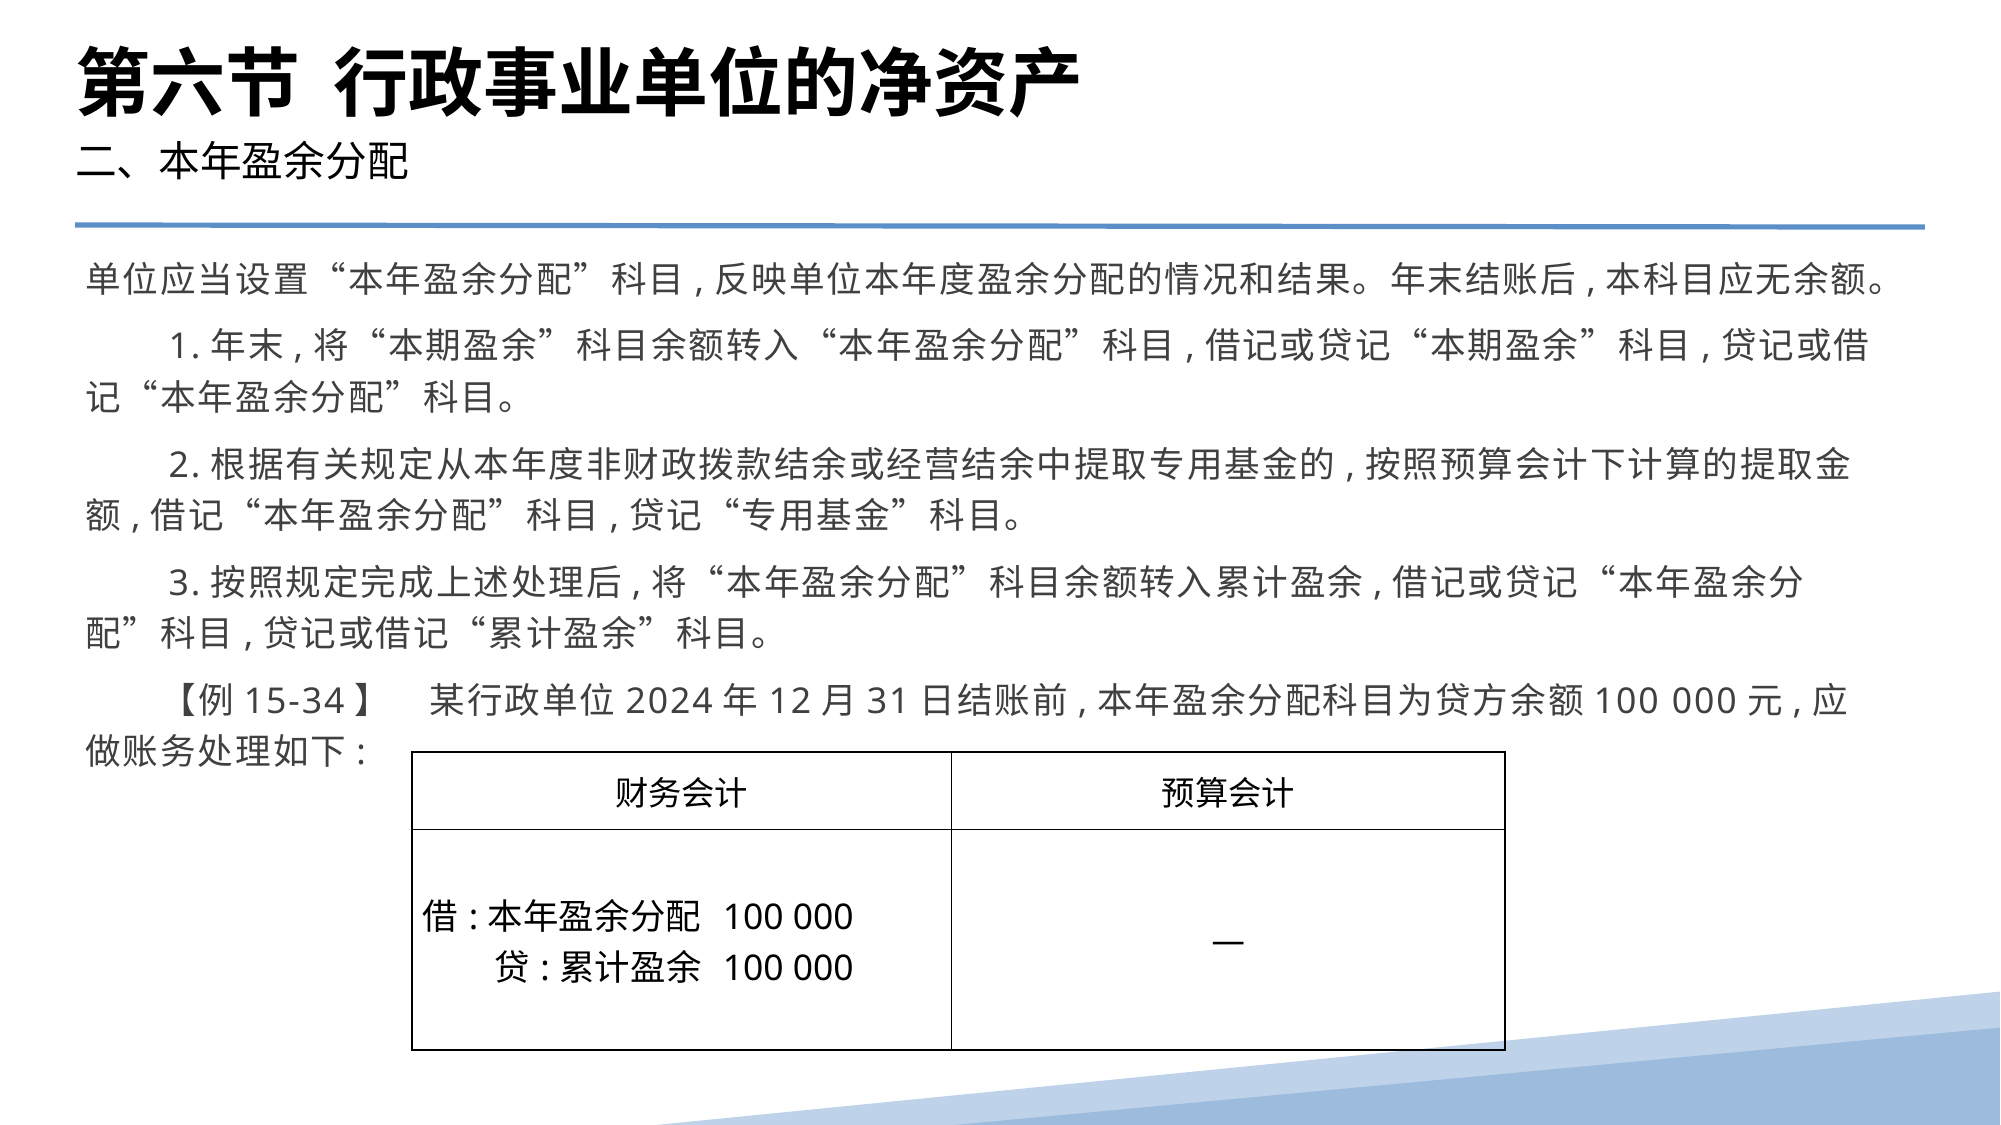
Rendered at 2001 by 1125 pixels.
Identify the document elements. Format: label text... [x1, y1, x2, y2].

table_cell — [952, 830, 1504, 991]
table_header 财务会计 [413, 753, 951, 829]
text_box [656, 991, 2000, 1125]
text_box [74, 224, 1925, 228]
table_cell 借:本年盈余分配 100 000 贷:累计盈余 100 000 [413, 830, 951, 1049]
text_box 单位应当设置“本年盈余分配”科目,反映单位本年度盈余分配的情况和结果。年末结账后,本科目应无余额。 1.年末,将“本期盈余”科目余额转入“本年盈余分配”科目,借记或贷记“本期盈余”科目,贷记或借记“本年盈余分配”科目。 2.根据有关规定从本年度非财政拨款结余或经营结余中提取专用基金的,按照预算会计下计算的提取金额,借记“本年盈余分配”科目,贷记“专用基金”科目。 3.按照规定完成上述处理后,将“本年盈余分配”科目余额转入累计盈余,借记或贷记“本年盈余分配”科目,贷记或借记“累计盈余”科目。 【例15-34】 某行政单位2024年12月31日结账前,本年盈余分配科目为贷方余额100 000元,应做账务处理如下: [75, 228, 1882, 793]
text_box 二、本年盈余分配 [75, 124, 1925, 200]
table_header 预算会计 [952, 753, 1504, 829]
text_box 第六节 行政事业单位的净资产 [75, 24, 1925, 124]
